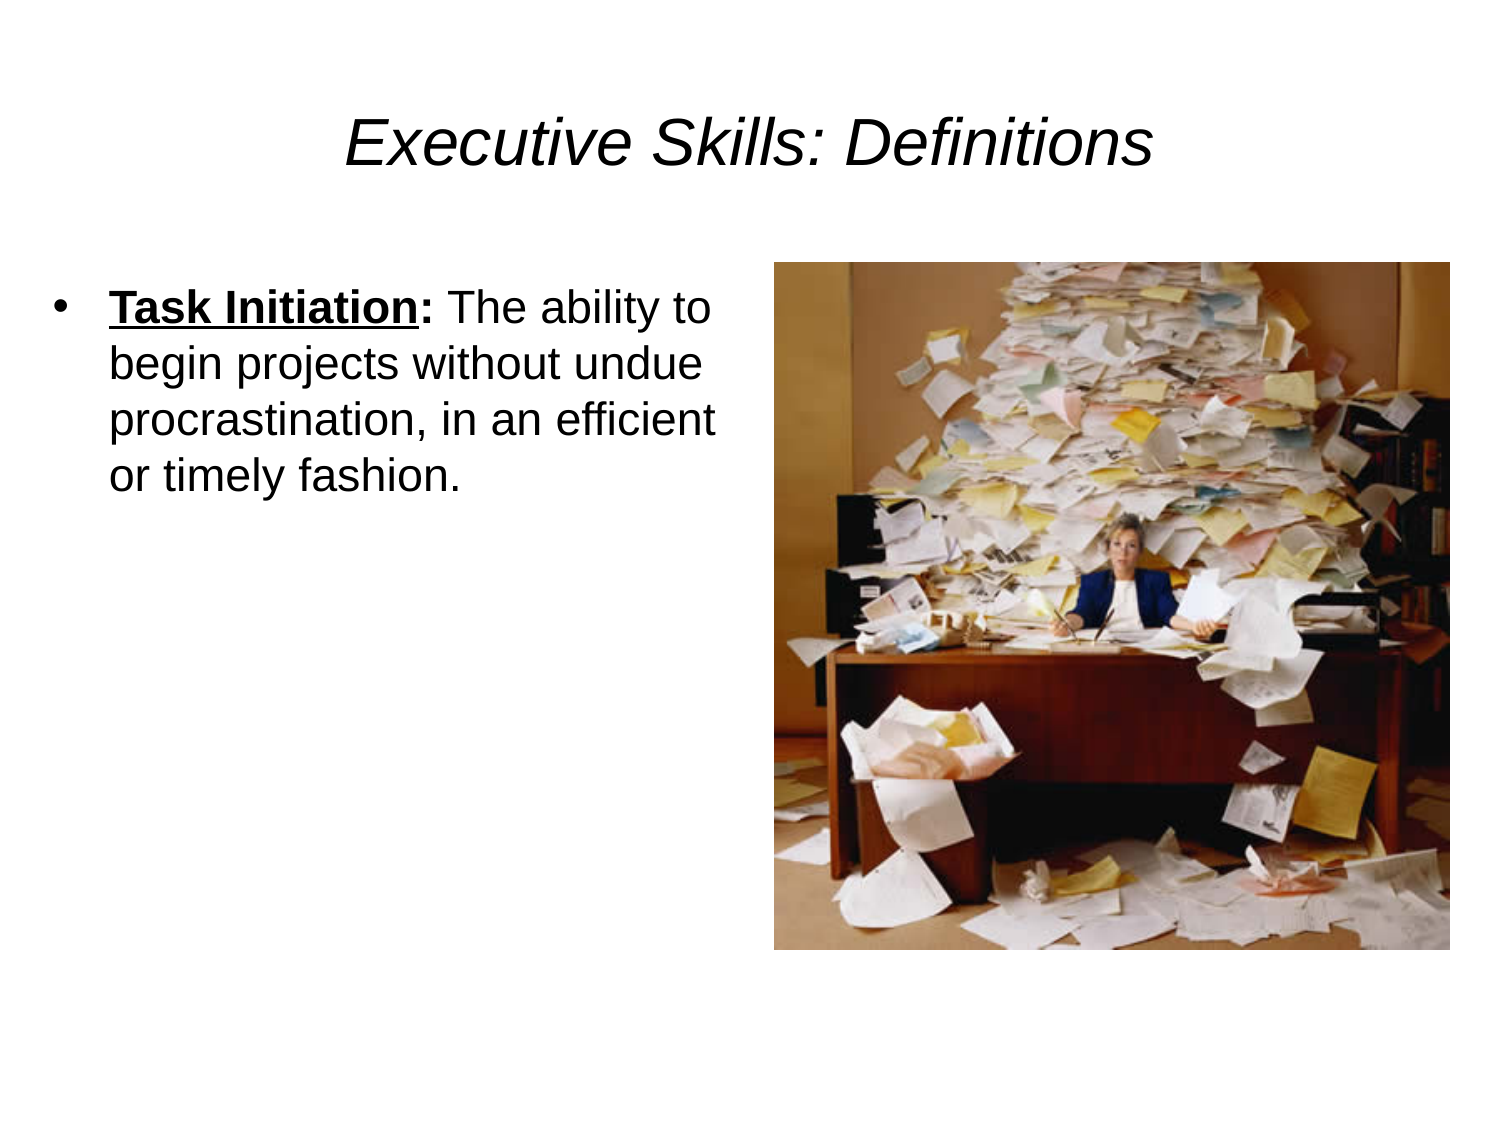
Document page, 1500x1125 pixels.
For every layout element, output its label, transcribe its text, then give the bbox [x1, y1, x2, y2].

picture [774, 262, 1451, 951]
list Task Initiation: The ability to begin projects without undue procrastination, in an efficient or timely fashion. [37, 212, 738, 513]
title Executive Skills: Definitions [75, 45, 1425, 233]
